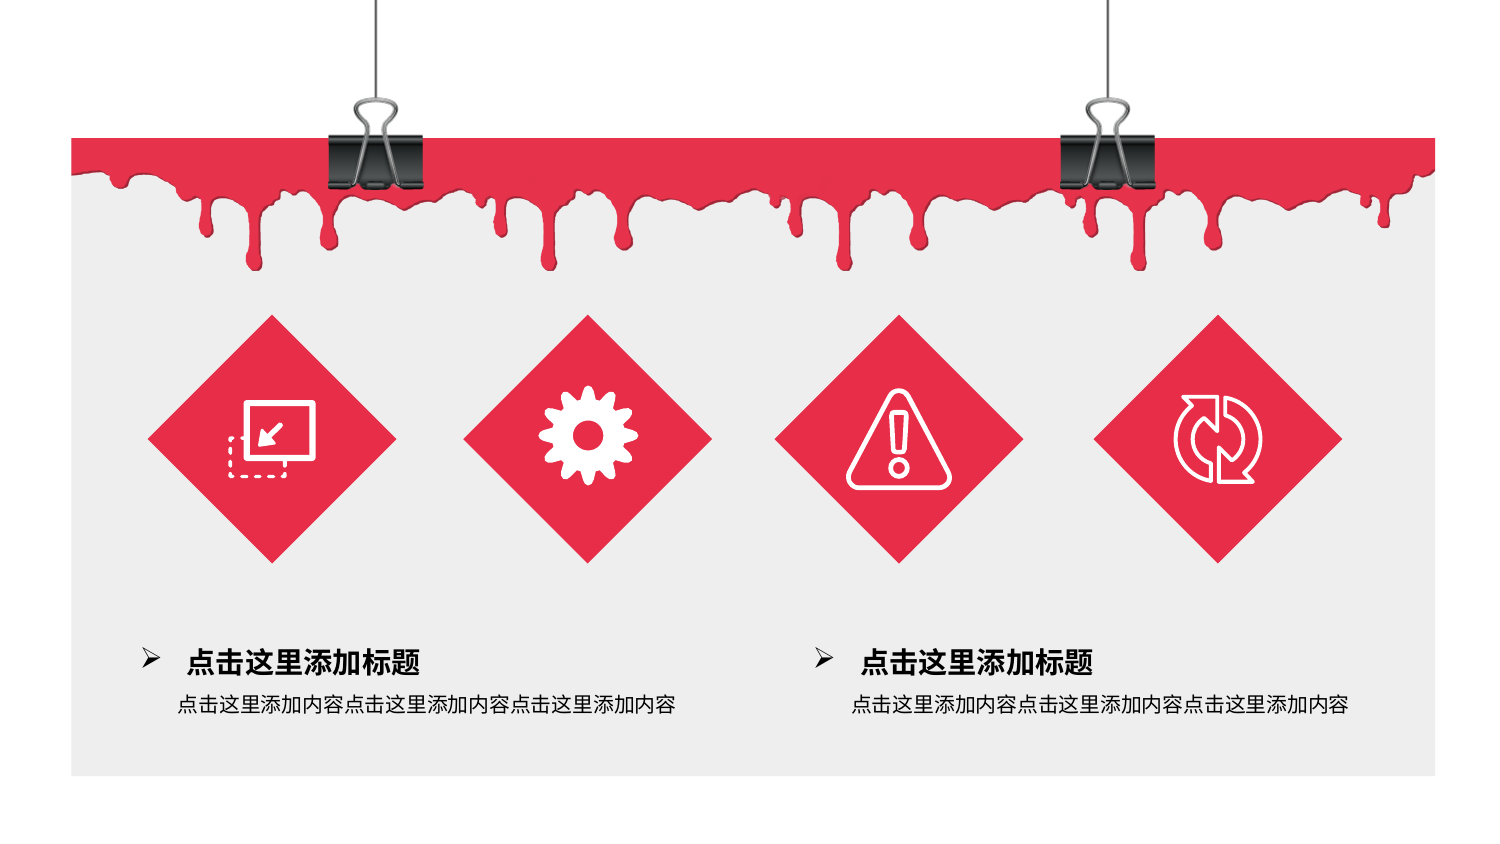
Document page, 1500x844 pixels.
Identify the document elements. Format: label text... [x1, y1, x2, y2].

text_box [69, 282, 1437, 778]
text_box [1173, 394, 1220, 483]
text_box [463, 314, 713, 564]
text_box 点击这里添加标题 点击这里添加内容点击这里添加内容点击这里添加内容 [132, 622, 727, 721]
text_box 点击这里添加标题 点击这里添加内容点击这里添加内容点击这里添加内容 [805, 622, 1400, 721]
text_box [1093, 314, 1343, 564]
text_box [228, 399, 316, 479]
picture [71, 0, 1436, 277]
text_box [846, 388, 952, 491]
text_box [1216, 395, 1263, 484]
text_box [774, 314, 1024, 564]
text_box [147, 314, 397, 564]
text_box [538, 385, 639, 486]
